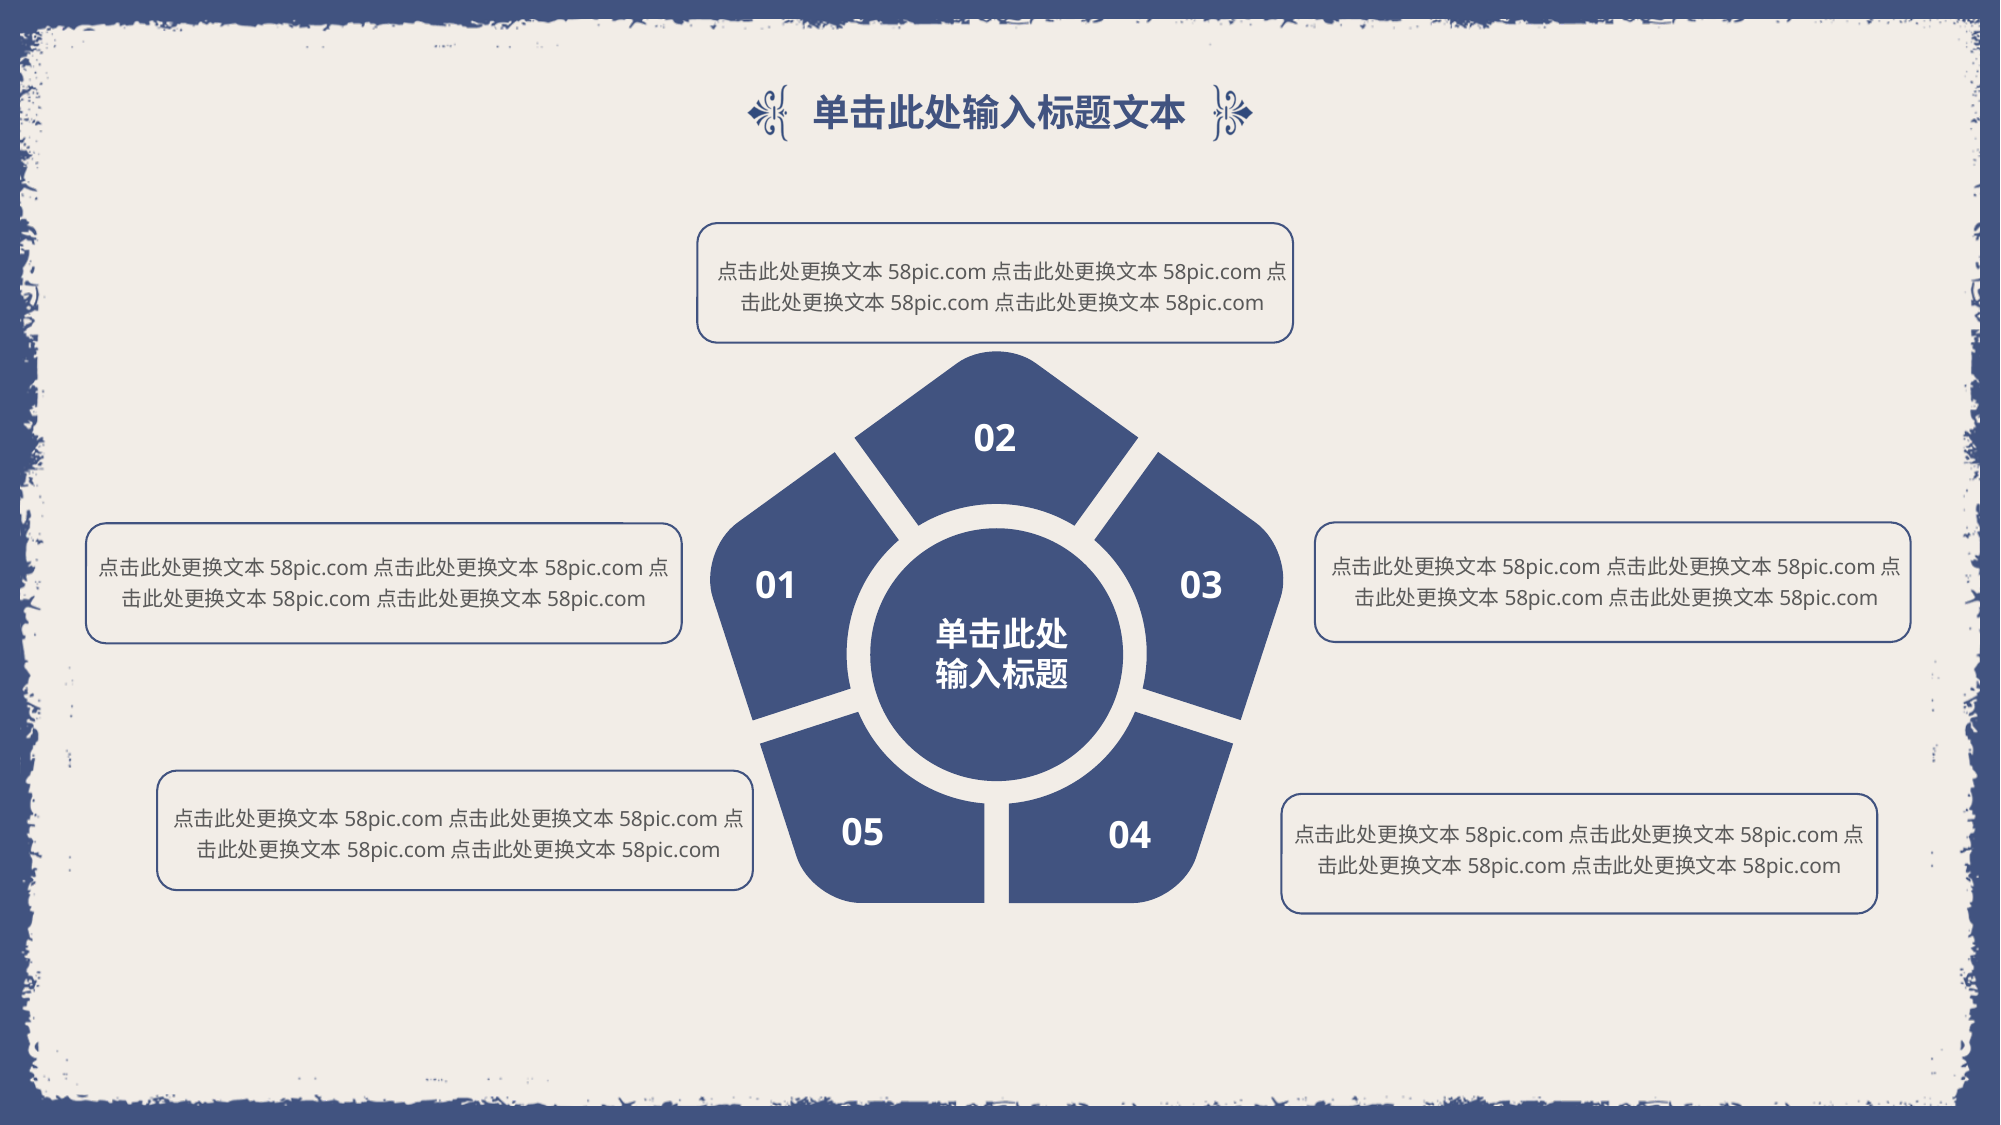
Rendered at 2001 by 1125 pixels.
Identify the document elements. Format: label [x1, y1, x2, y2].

text_box [697, 223, 1304, 343]
text_box [704, 347, 1289, 904]
text_box [1314, 522, 1918, 642]
text_box [0, 6, 2000, 1119]
picture [1204, 93, 1262, 134]
text_box [157, 770, 704, 891]
text_box [78, 523, 690, 644]
text_box [1277, 793, 1881, 914]
picture [738, 93, 796, 134]
